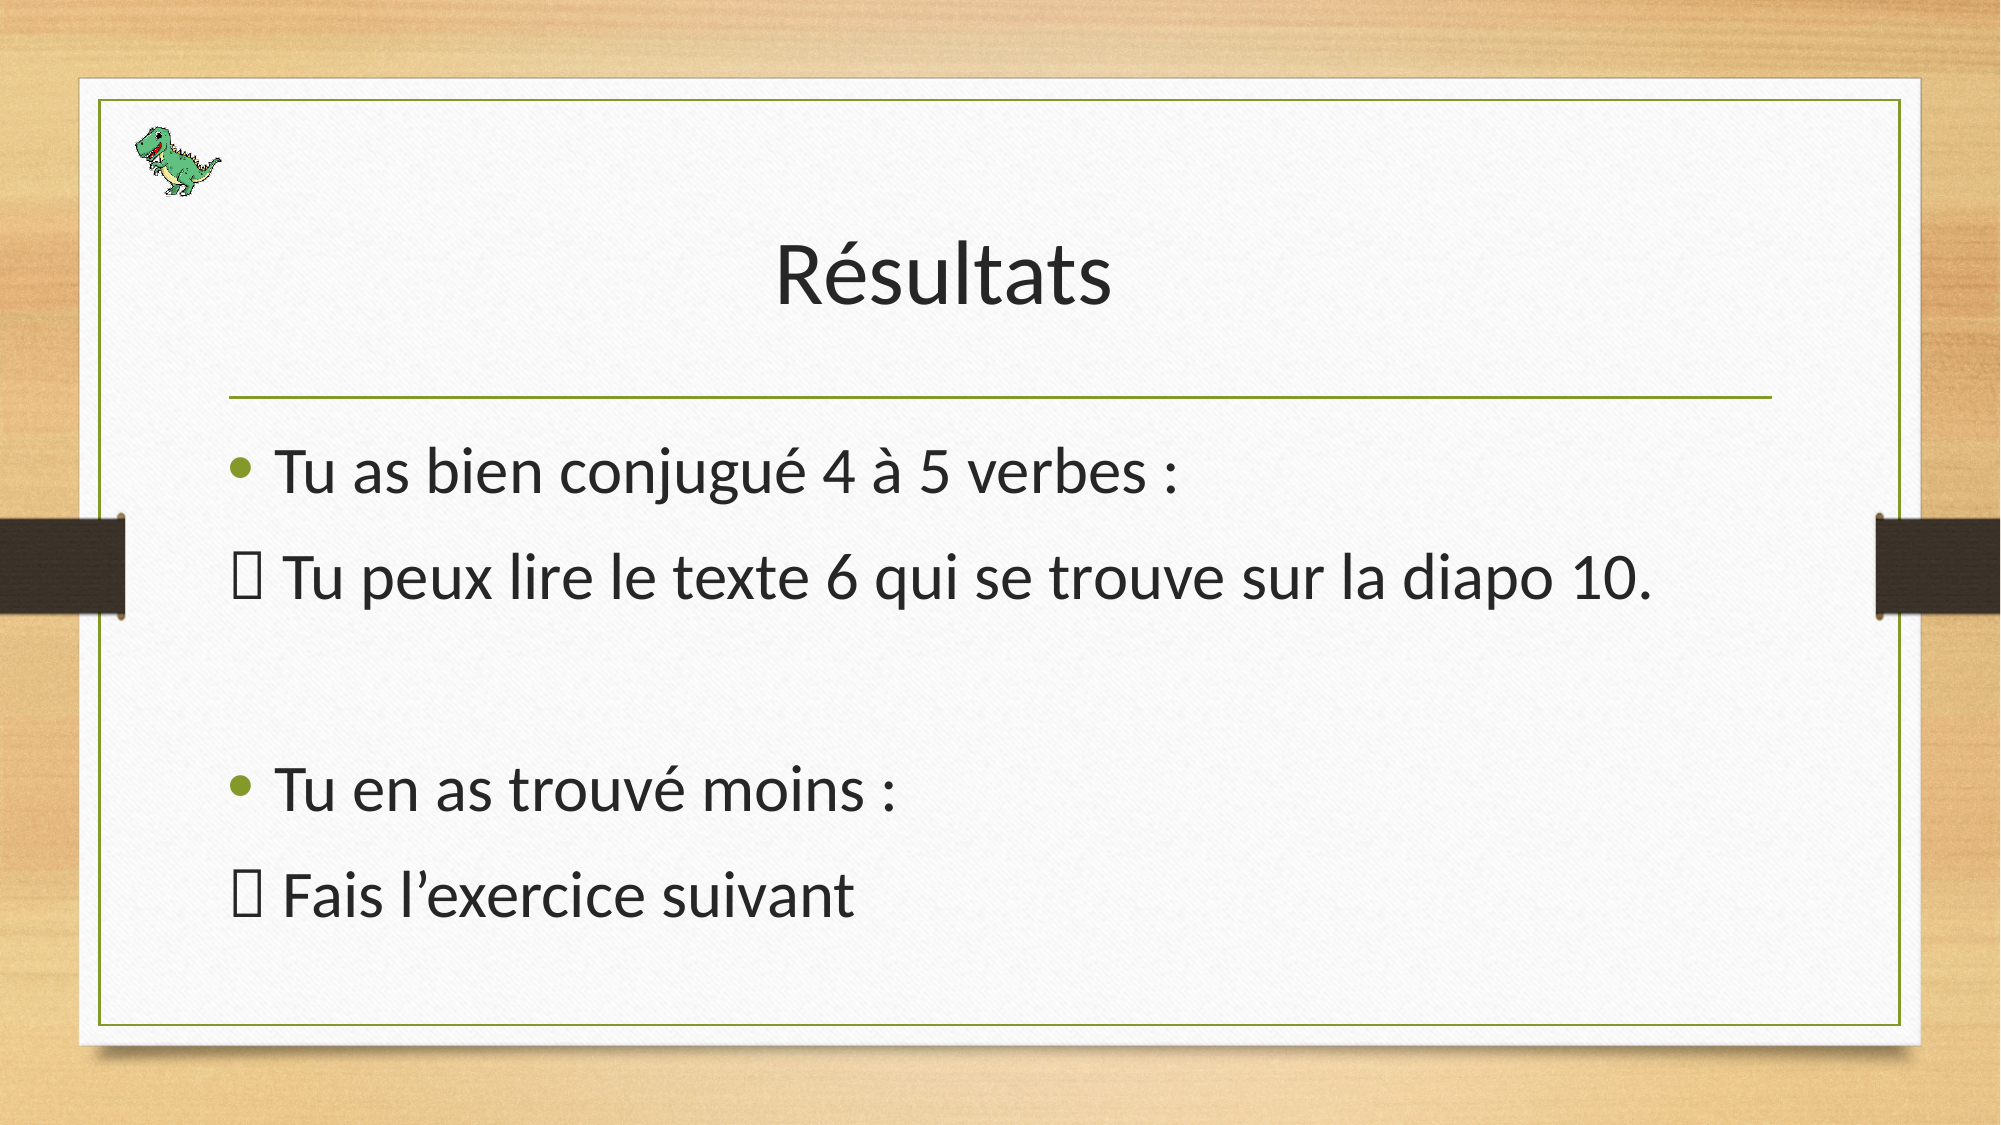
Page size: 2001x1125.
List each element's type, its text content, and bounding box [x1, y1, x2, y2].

title Résultats [212, 161, 1788, 375]
list Tu as bien conjugué 4 à 5 verbes :  Tu peux lire le texte 6 qui se trouve sur la diapo 10. Tu en as trouvé moins :  Fais l’exercice suivant [212, 419, 1788, 964]
picture [0, 0, 2001, 1125]
